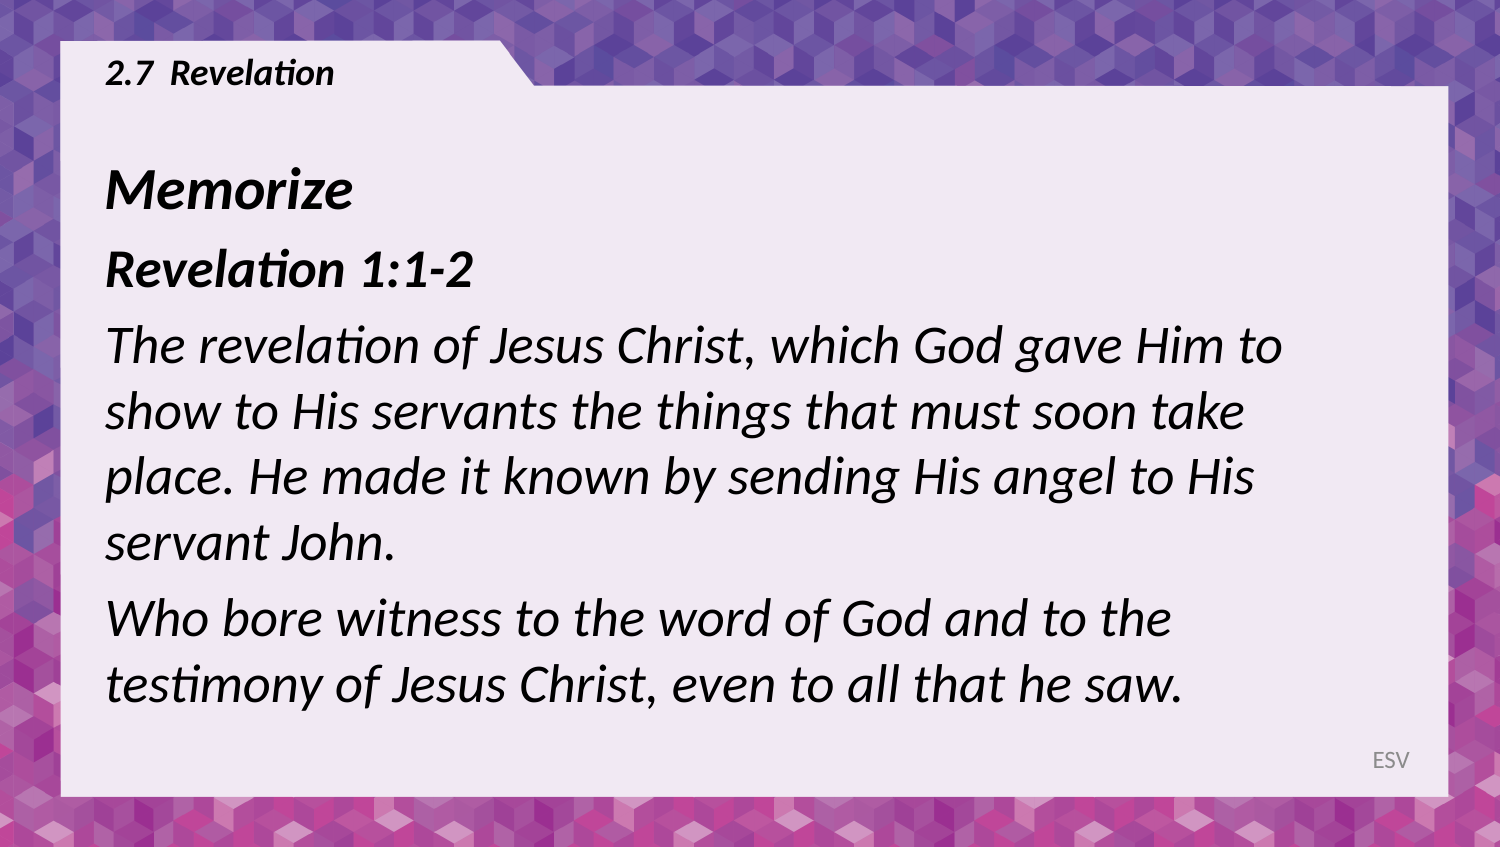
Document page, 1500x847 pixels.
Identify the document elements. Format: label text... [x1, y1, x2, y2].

footer ESV [950, 736, 1425, 782]
list Memorize Revelation 1:1-2 The revelation of Jesus Christ, which God gave Him to show to His servants the things that must soon take place. He made it known by sending His angel to His servant John. Who bore witness to the word of God and to the testimony of Jesus Christ, even to all that he saw. [89, 141, 1403, 722]
title 2.7 Revelation [89, 33, 1420, 108]
picture [0, 0, 1500, 847]
